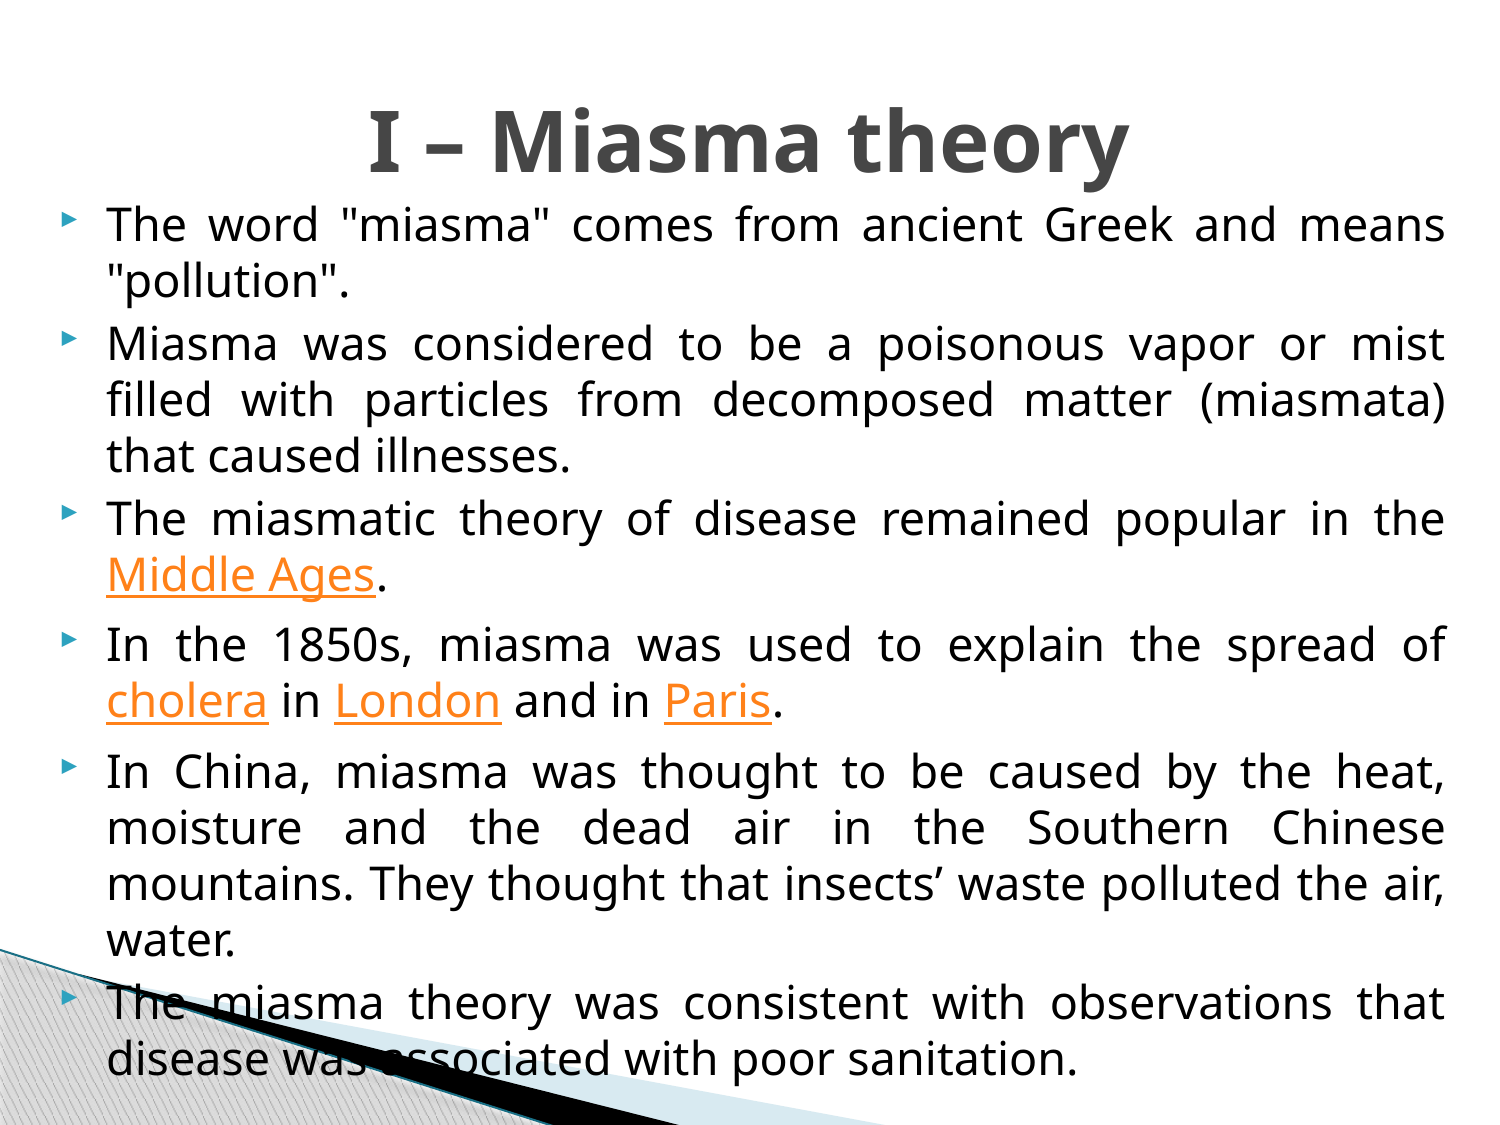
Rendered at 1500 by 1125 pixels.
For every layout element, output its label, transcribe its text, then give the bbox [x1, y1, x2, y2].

list The word "miasma" comes from ancient Greek and means "pollution". Miasma was considered to be a poisonous vapor or mist filled with particles from decomposed matter (miasmata) that caused illnesses. The miasmatic theory of disease remained popular in the Middle Ages. In the 1850s, miasma was used to explain the spread of cholera in London and in Paris. In China, miasma was thought to be caused by the heat, moisture and the dead air in the Southern Chinese mountains. They thought that insects’ waste polluted the air, water. The miasma theory was consistent with observations that disease was associated with poor sanitation. [37, 187, 1463, 1100]
title I – Miasma theory [75, 45, 1425, 233]
